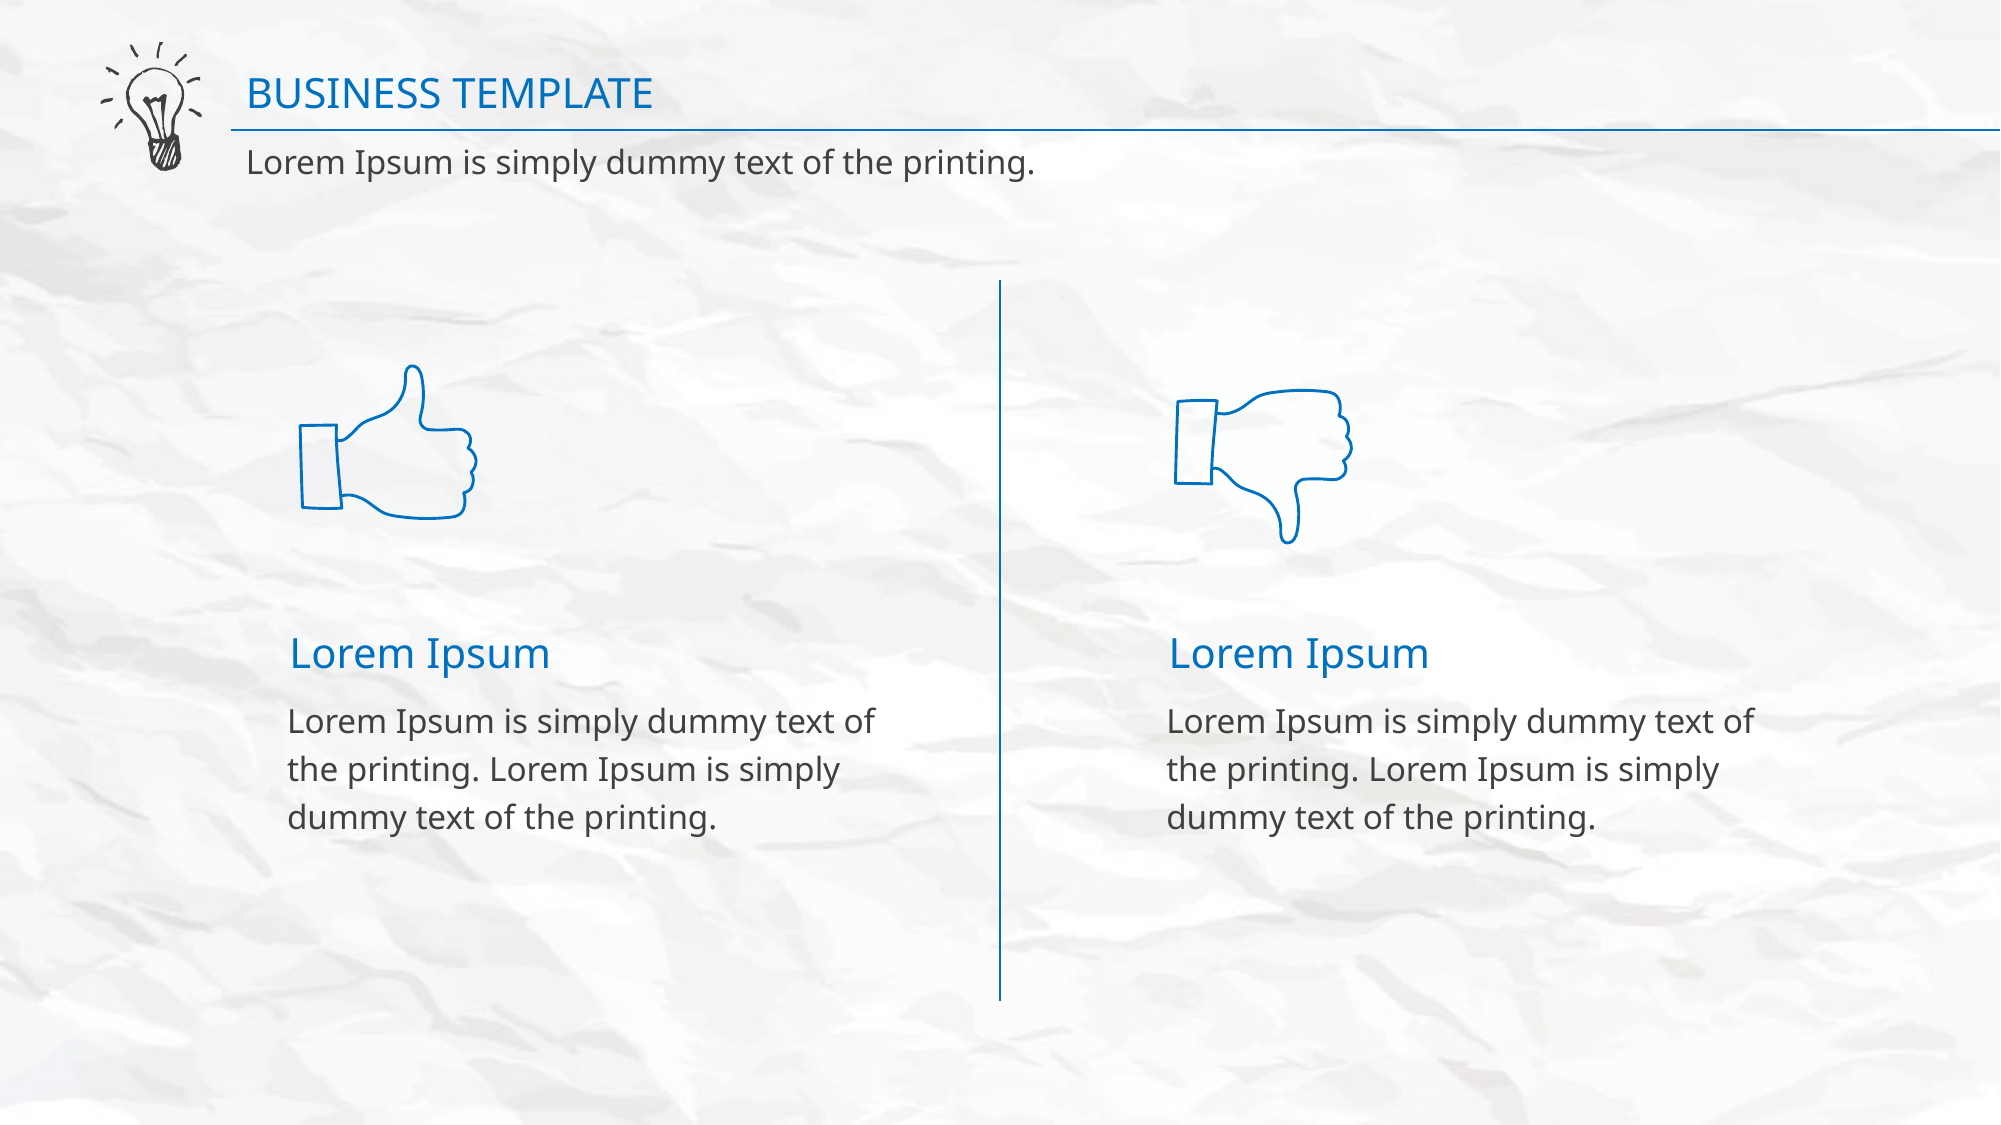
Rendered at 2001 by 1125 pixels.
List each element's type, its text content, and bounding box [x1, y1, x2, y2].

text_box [1151, 619, 1828, 842]
text_box BUSINESS TEMPLATE [231, 59, 722, 125]
text_box Lorem Ipsum is simply dummy text of the printing. [231, 133, 1113, 189]
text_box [300, 365, 477, 519]
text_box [272, 619, 949, 842]
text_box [1175, 389, 1352, 544]
picture [0, 0, 2000, 1125]
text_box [100, 41, 203, 172]
